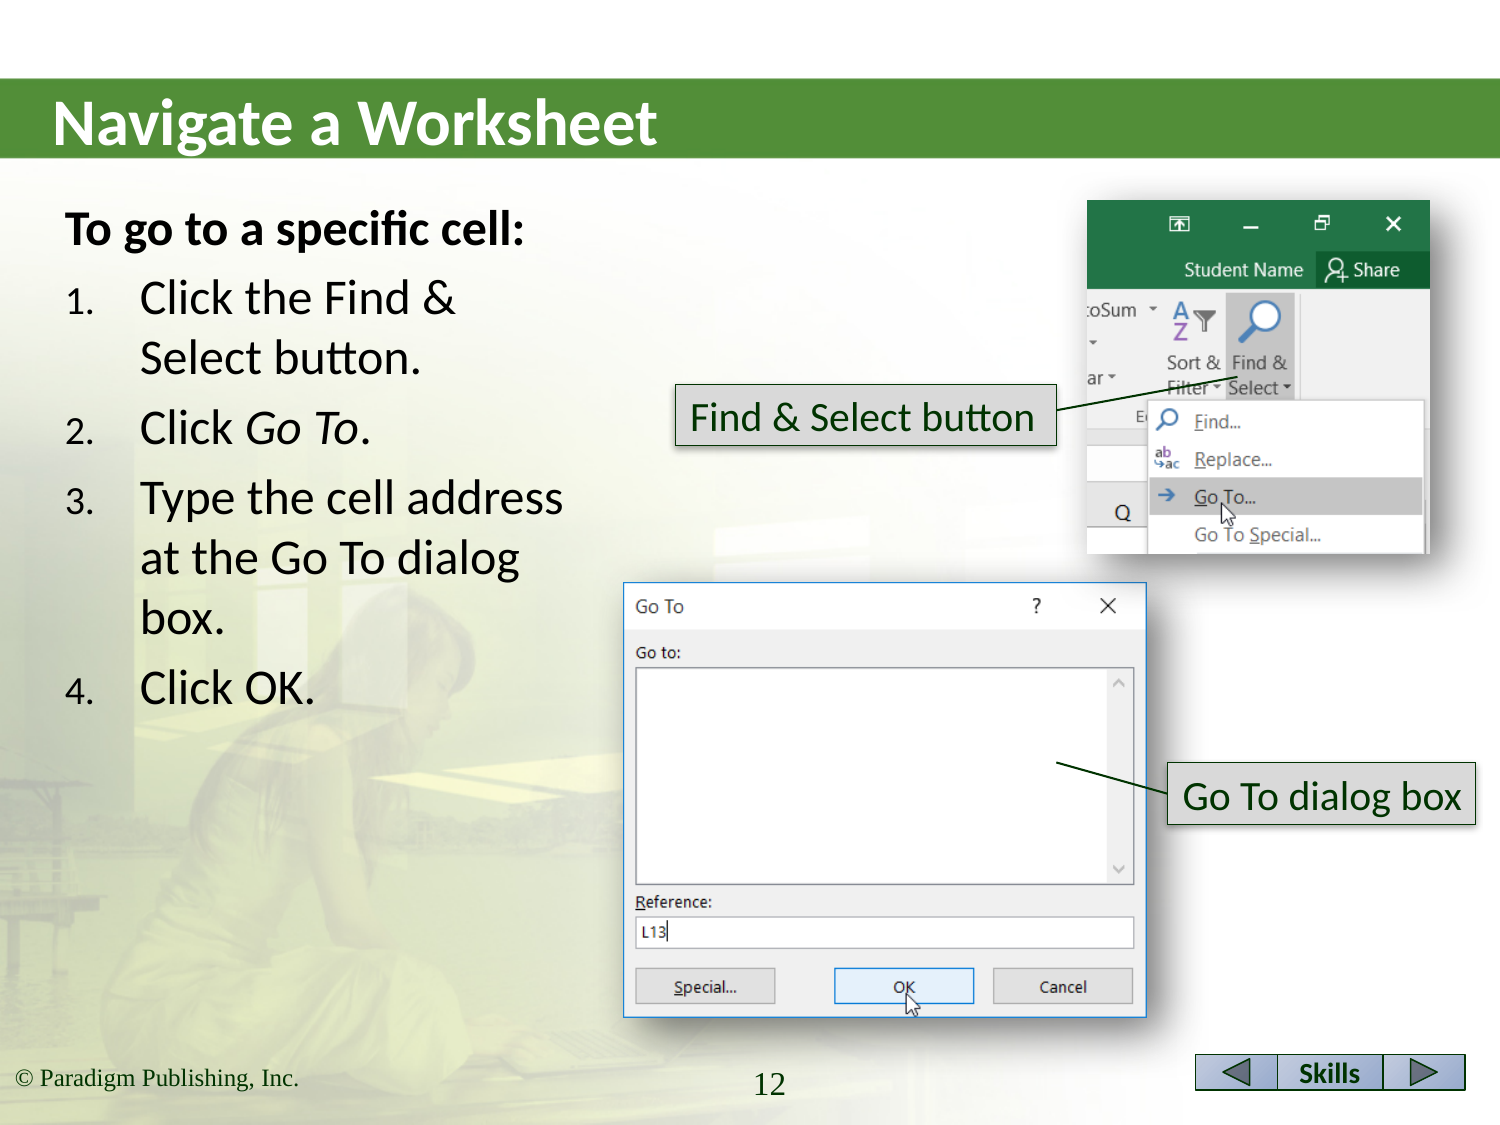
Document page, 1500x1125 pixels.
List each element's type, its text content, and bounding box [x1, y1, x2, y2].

text_box Find & Select button [675, 384, 1057, 446]
title Navigate a Worksheet [37, 71, 1463, 159]
picture [0, 0, 1500, 1125]
text_box Go To dialog box [1167, 762, 1476, 825]
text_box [1055, 376, 1238, 411]
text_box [1055, 762, 1168, 794]
list To go to a specific cell: Click the Find & Select button. Click Go To. Type the cell address at the Go To dialog box. Click OK. [50, 187, 597, 763]
